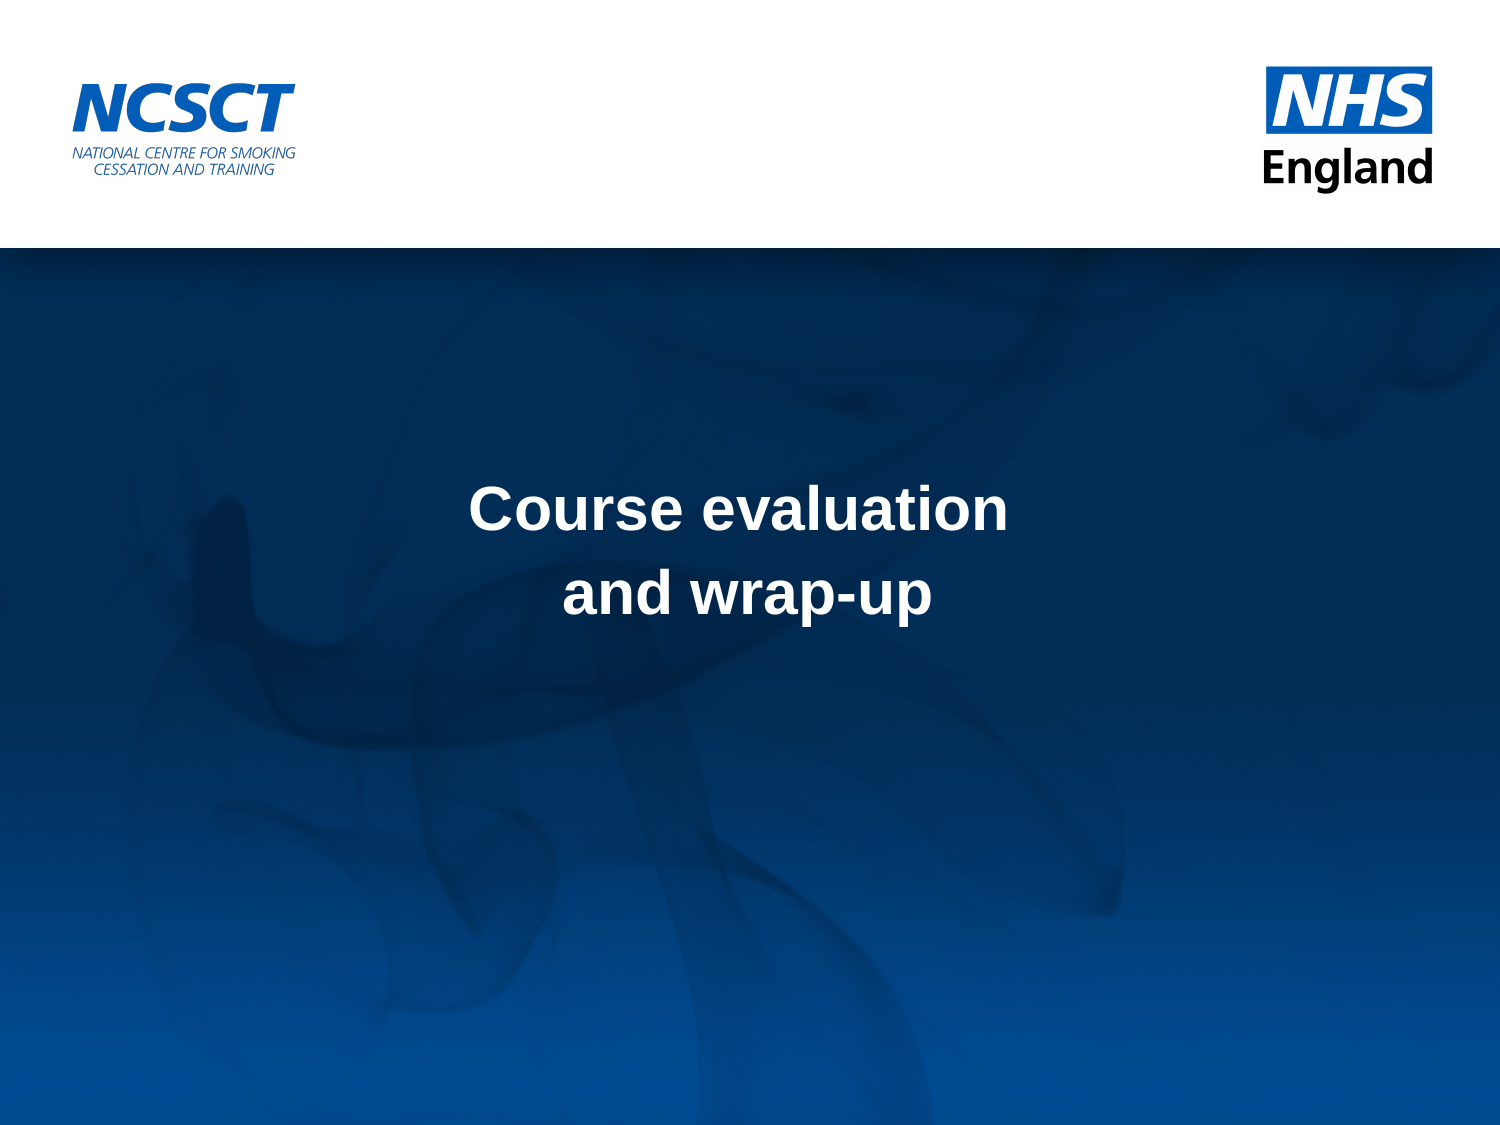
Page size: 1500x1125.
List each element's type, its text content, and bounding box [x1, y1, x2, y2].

picture [1259, 63, 1437, 197]
picture [0, 248, 1500, 1125]
list Course evaluation and wrap-up [159, 452, 1338, 1031]
picture [63, 76, 305, 182]
